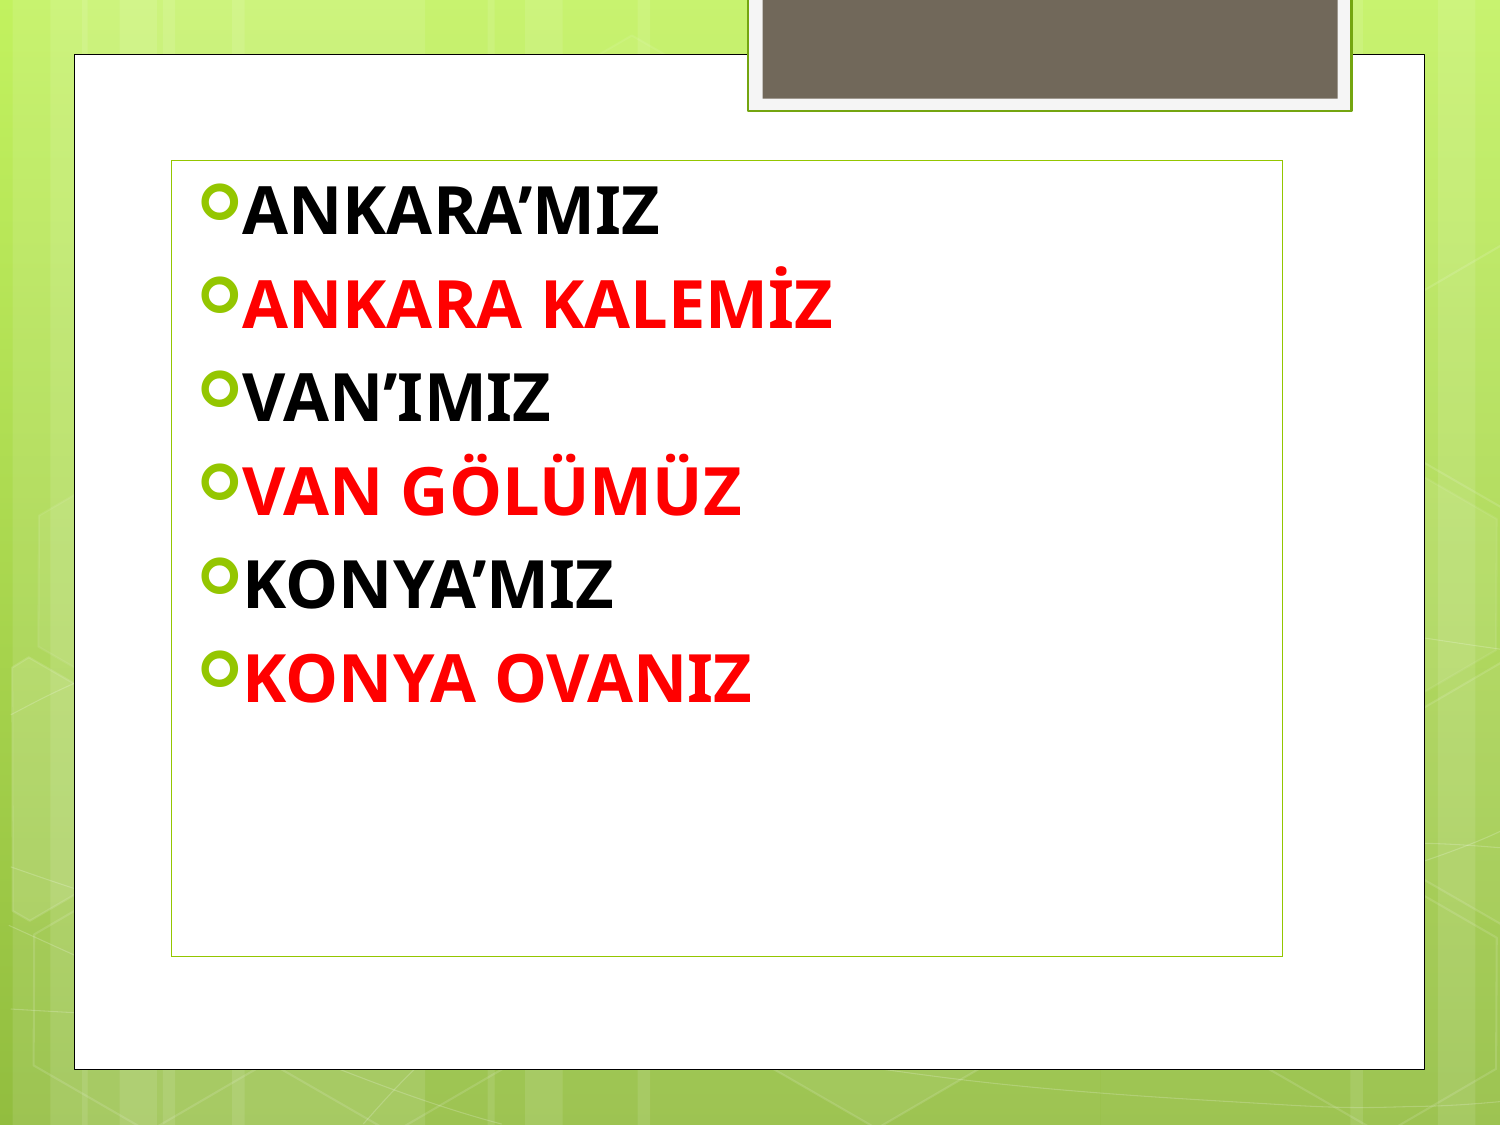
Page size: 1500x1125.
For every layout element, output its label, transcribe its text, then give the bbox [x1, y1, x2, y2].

list ANKARA’MIZ ANKARA KALEMİZ VAN’IMIZ VAN GÖLÜMÜZ KONYA’MIZ KONYA OVANIZ [171, 160, 1283, 957]
